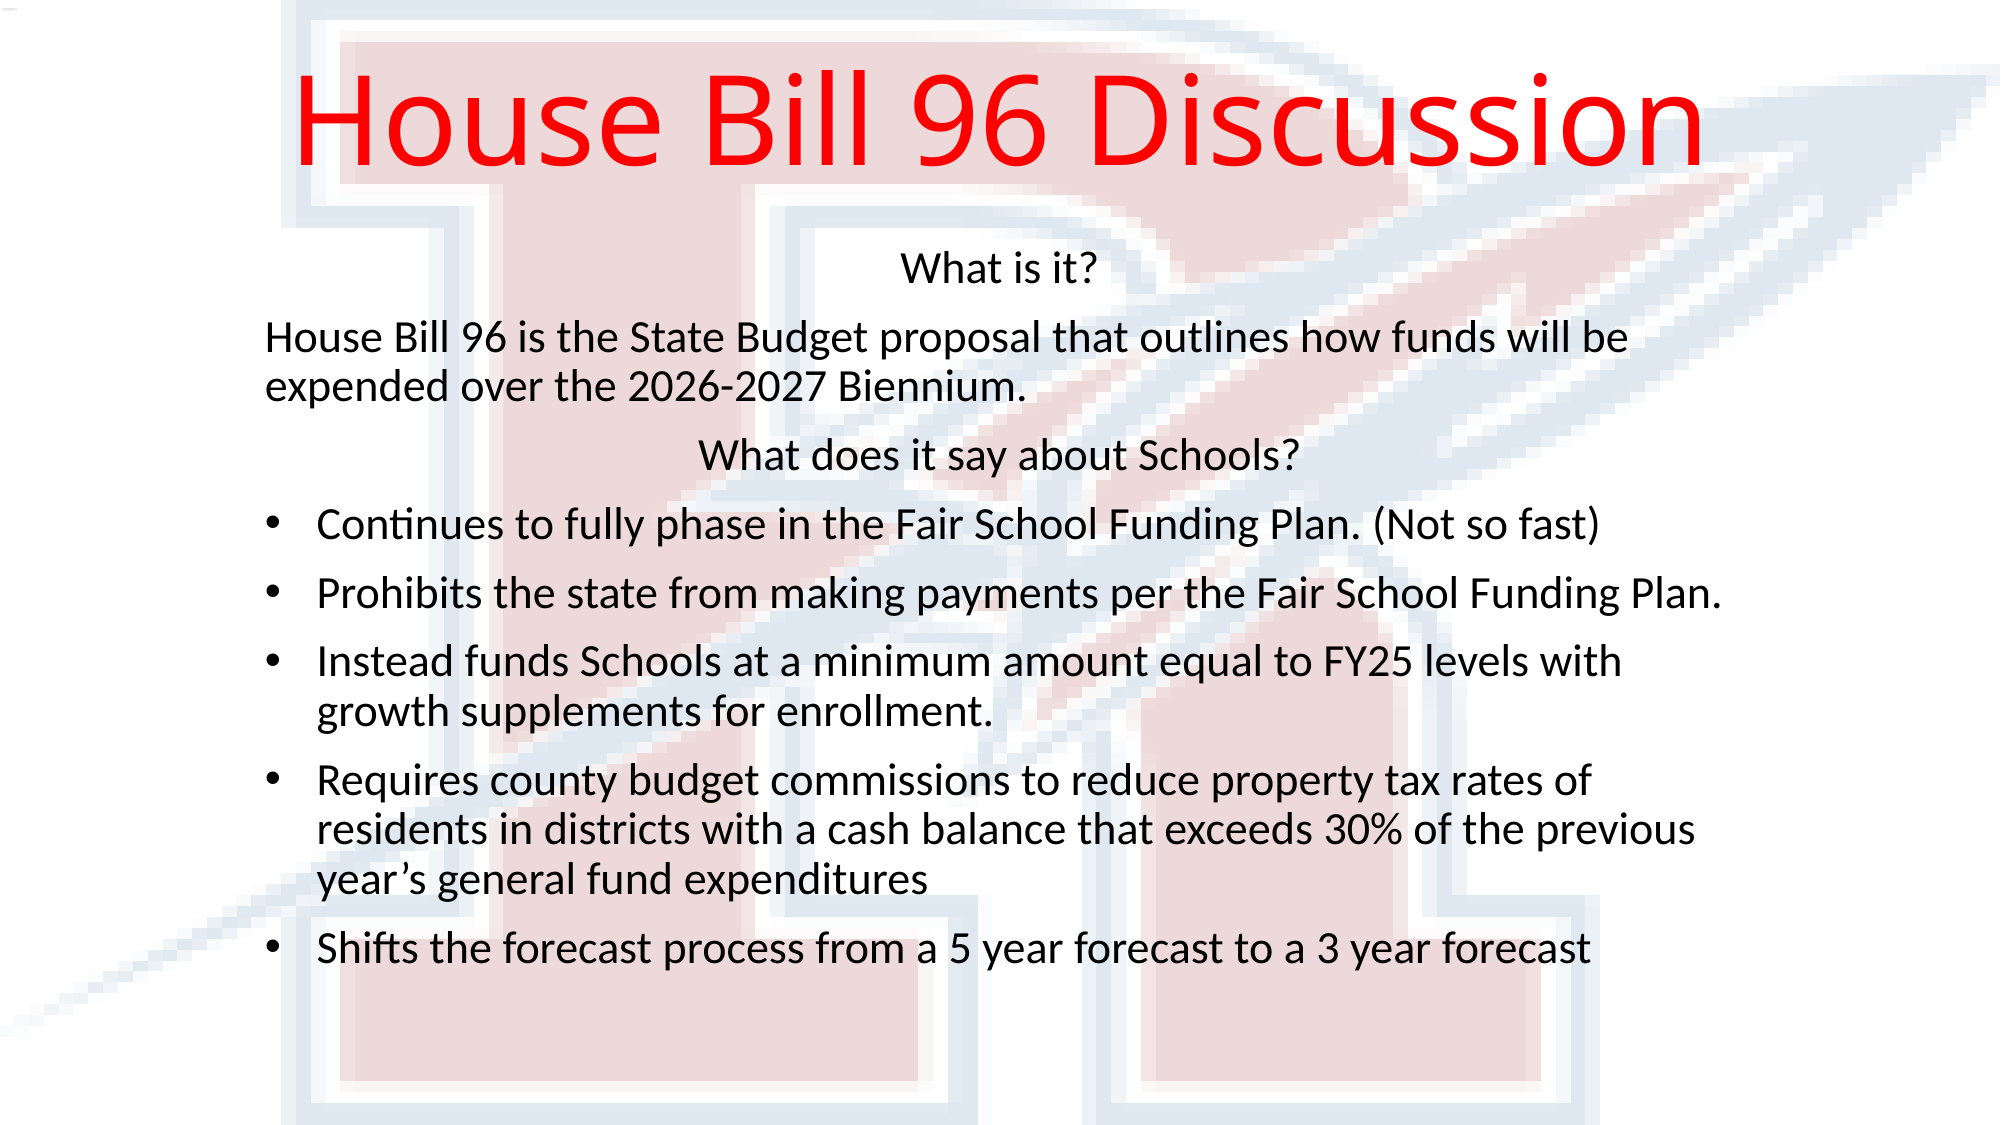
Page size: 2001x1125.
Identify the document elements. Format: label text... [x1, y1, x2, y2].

title House Bill 96 Discussion [249, 41, 1750, 200]
subtitle What is it? House Bill 96 is the State Budget proposal that outlines how funds will be expended over the 2026-2027 Biennium. What does it say about Schools? Continues to fully phase in the Fair School Funding Plan. (Not so fast) Prohibits the state from making payments per the Fair School Funding Plan. Instead funds Schools at a minimum amount equal to FY25 levels with growth supplements for enrollment. Requires county budget commissions to reduce property tax rates of residents in districts with a cash balance that exceeds 30% of the previous year’s general fund expenditures Shifts the forecast process from a 5 year forecast to a 3 year forecast [249, 236, 1750, 1025]
